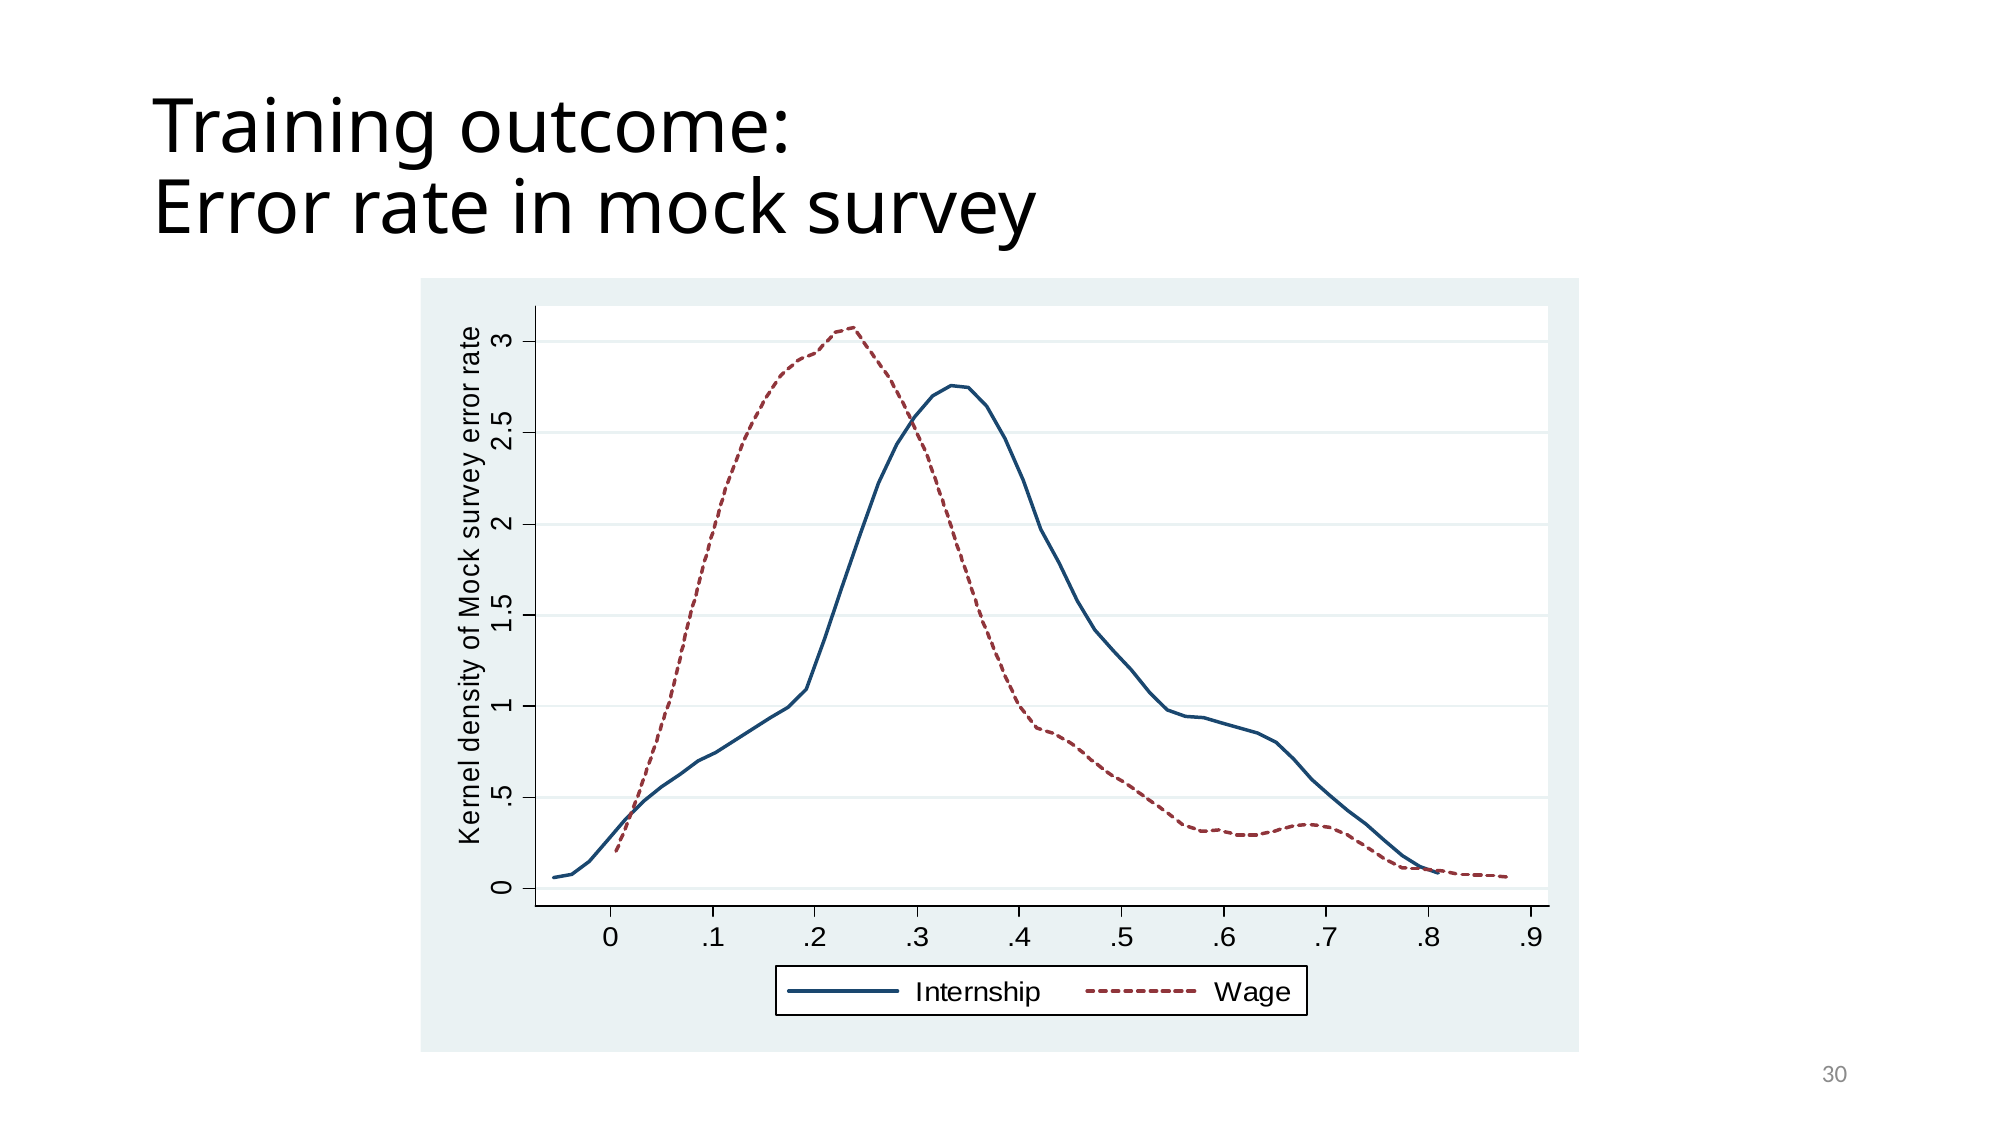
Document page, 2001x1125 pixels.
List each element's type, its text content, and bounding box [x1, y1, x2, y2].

picture [420, 278, 1580, 1053]
slide_number 30 [1412, 1042, 1863, 1103]
title Training outcome: Error rate in mock survey [137, 59, 1863, 278]
